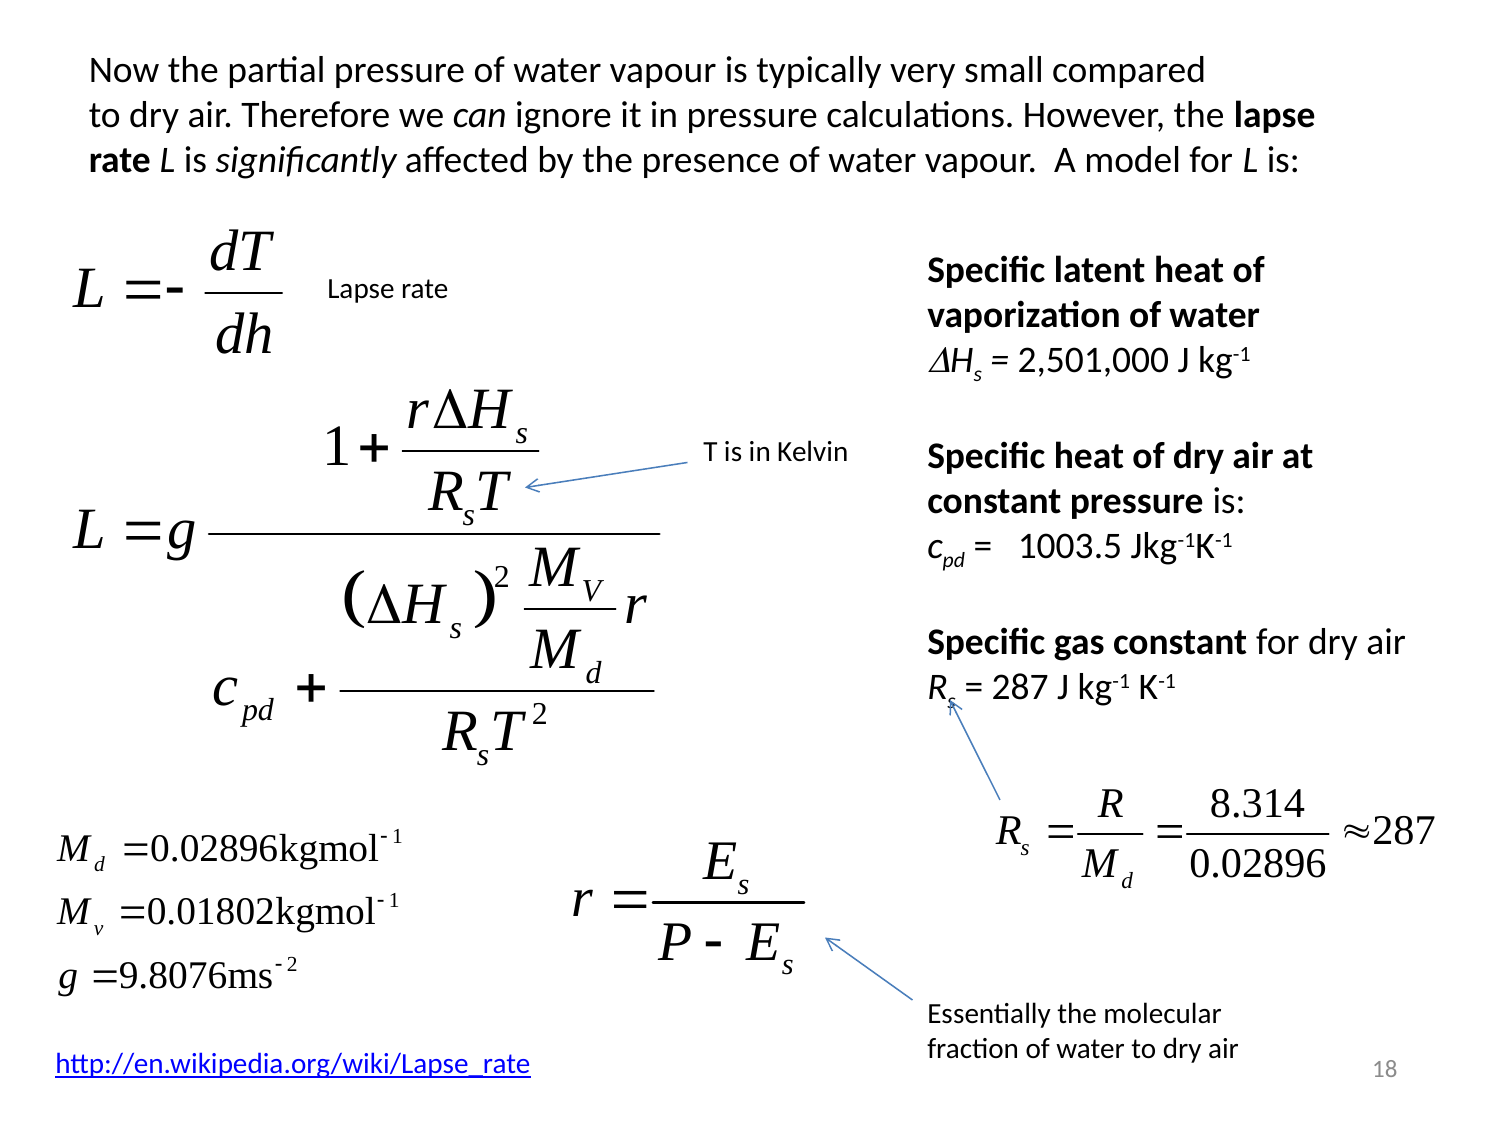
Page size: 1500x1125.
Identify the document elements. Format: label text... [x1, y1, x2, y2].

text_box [524, 462, 688, 488]
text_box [824, 937, 913, 1001]
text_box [49, 817, 409, 1008]
text_box Essentially the molecular fraction of water to dry air [912, 987, 1287, 1073]
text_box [62, 212, 675, 782]
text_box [562, 824, 817, 988]
text_box Specific latent heat of vaporization of water DHs = 2,501,000 J kg-1 Specific heat of dry air at constant pressure is: cpd = 1003.5 Jkg-1K-1 Specific gas constant for dry air Rs = 287 J kg-1 K-1 [912, 237, 1438, 721]
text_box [987, 774, 1446, 899]
slide_number 18 [1062, 1037, 1413, 1098]
text_box T is in Kelvin [688, 424, 864, 475]
text_box http://en.wikipedia.org/wiki/Lapse_rate [40, 1037, 546, 1088]
text_box Now the partial pressure of water vapour is typically very small compared to dry air. Therefore we can ignore it in pressure calculations. However, the lapse rate L is significantly affected by the presence of water vapour. A model for L is: [73, 37, 1331, 188]
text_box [949, 699, 1001, 801]
